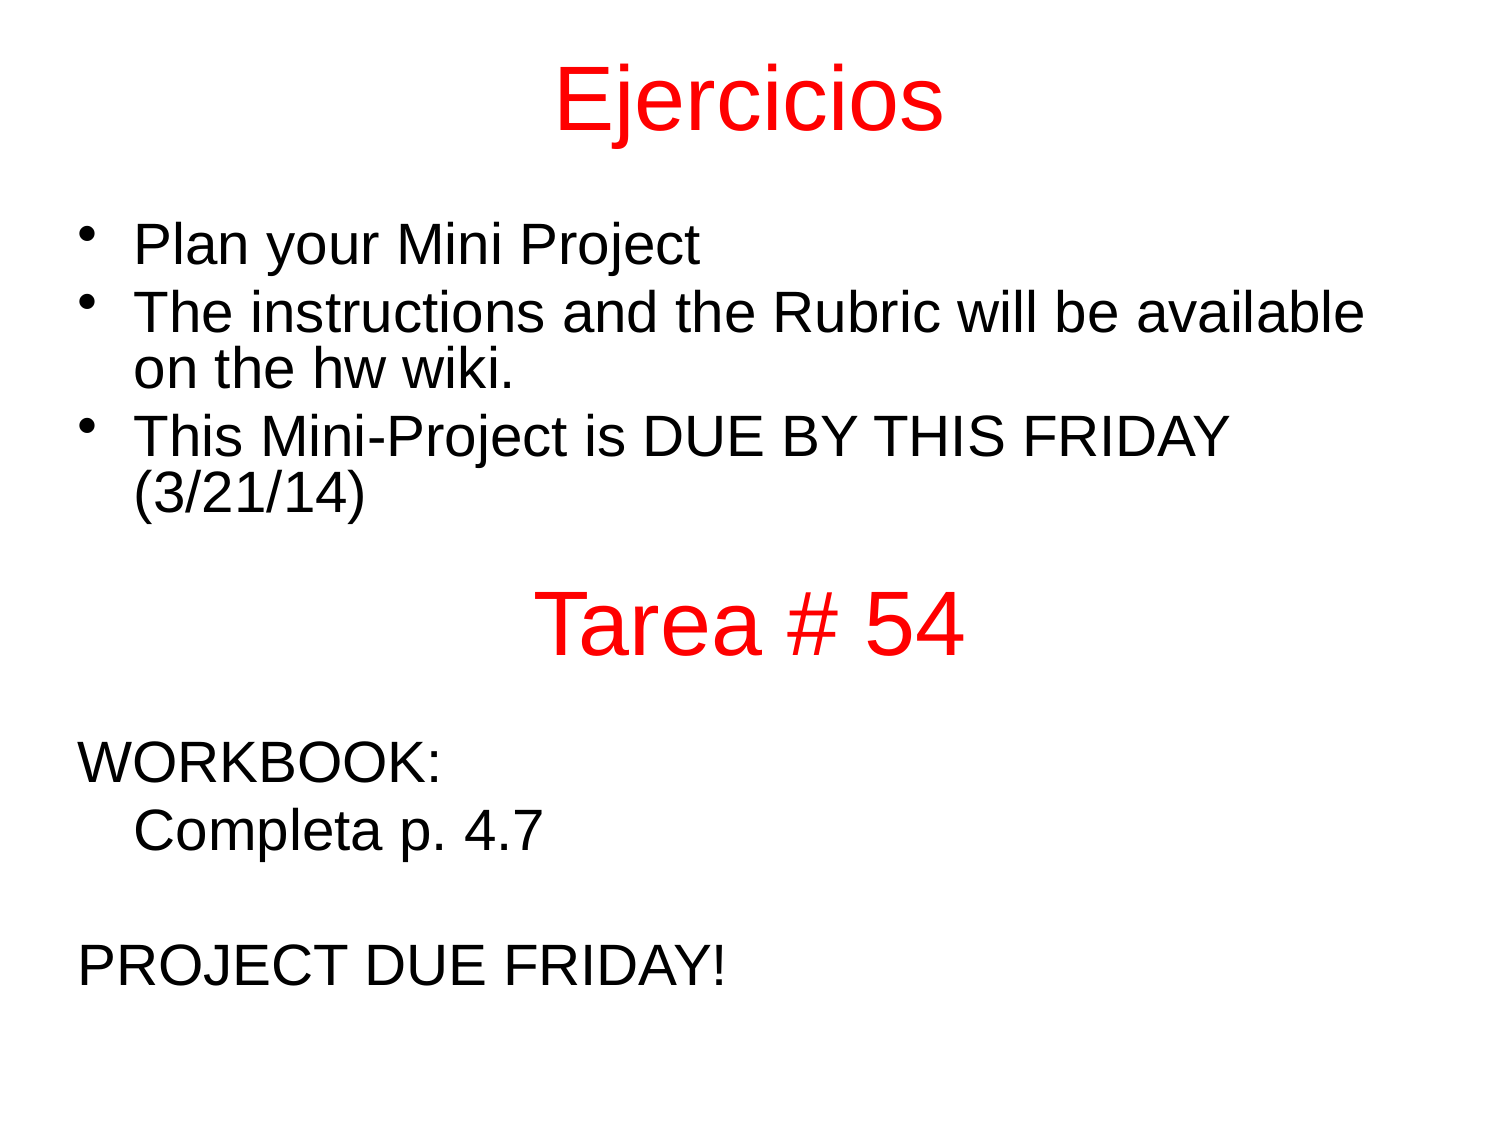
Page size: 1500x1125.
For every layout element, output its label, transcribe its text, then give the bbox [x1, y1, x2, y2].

title Ejercicios [75, 0, 1425, 188]
text_box Tarea # 54 [74, 525, 1425, 713]
list Plan your Mini Project The instructions and the Rubric will be available on the hw wiki. This Mini-Project is DUE BY THIS FRIDAY (3/21/14) WORKBOOK: Completa p. 4.7 PROJECT DUE FRIDAY! [62, 212, 1413, 955]
